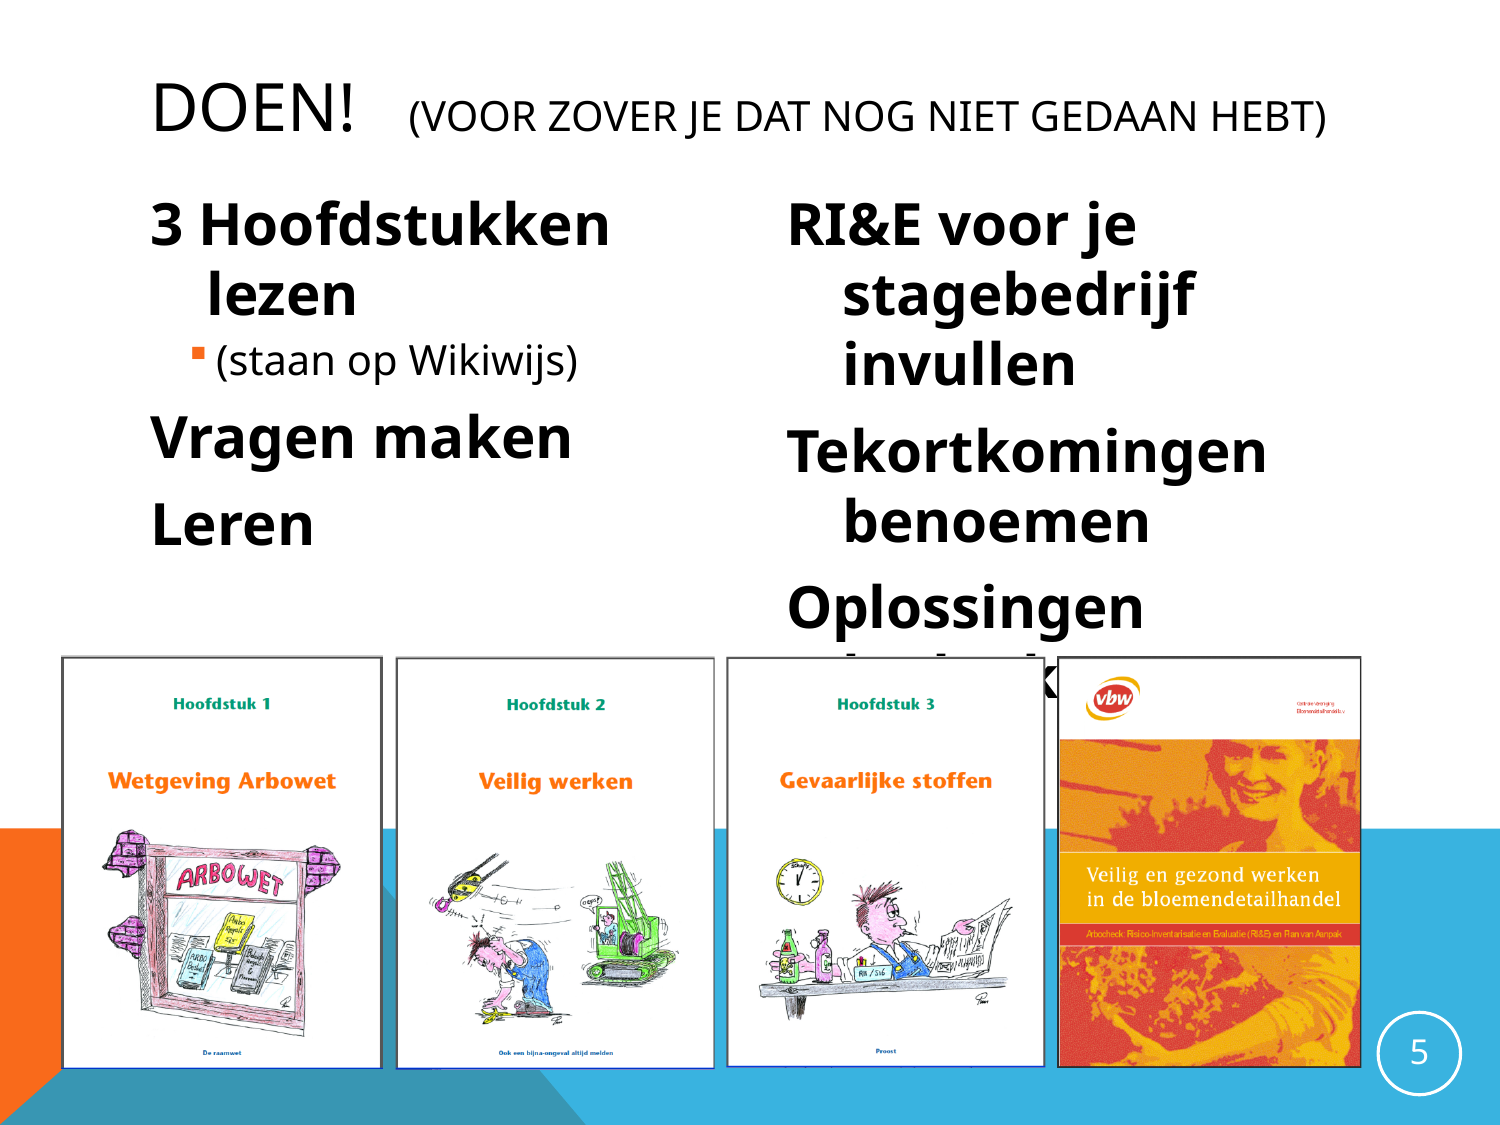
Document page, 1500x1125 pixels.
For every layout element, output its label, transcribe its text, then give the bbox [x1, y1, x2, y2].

list RI&E voor je stagebedrijf invullen Tekortkomingen benoemen Oplossingen bedenken [771, 179, 1365, 664]
picture [726, 656, 1046, 1068]
picture [395, 656, 715, 1070]
title Doen! (voor zover je dat nog niet gedaan hebt) [135, 60, 1369, 150]
picture [1056, 656, 1362, 1068]
slide_number 5 [1376, 1010, 1463, 1097]
list 3 Hoofdstukken lezen (staan op Wikiwijs) Vragen maken Leren [135, 179, 715, 789]
picture [60, 655, 384, 1070]
